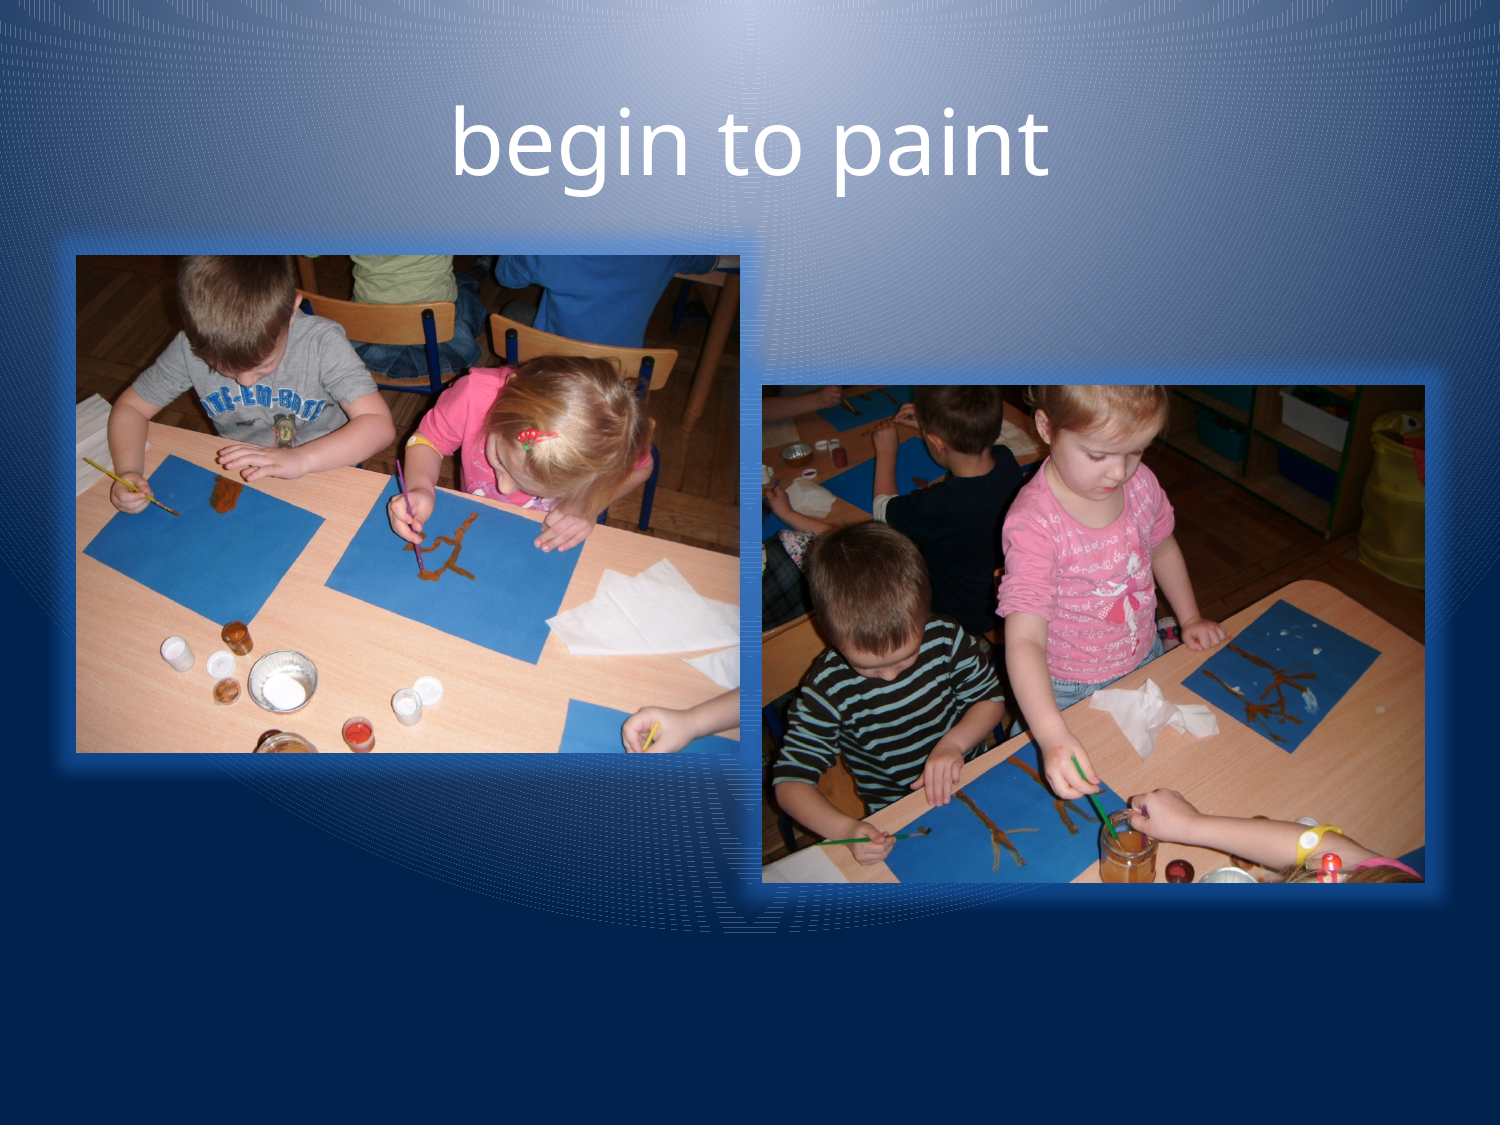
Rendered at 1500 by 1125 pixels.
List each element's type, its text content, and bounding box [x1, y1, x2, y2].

title begin to paint [74, 44, 1426, 233]
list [762, 384, 1426, 883]
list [76, 255, 740, 753]
